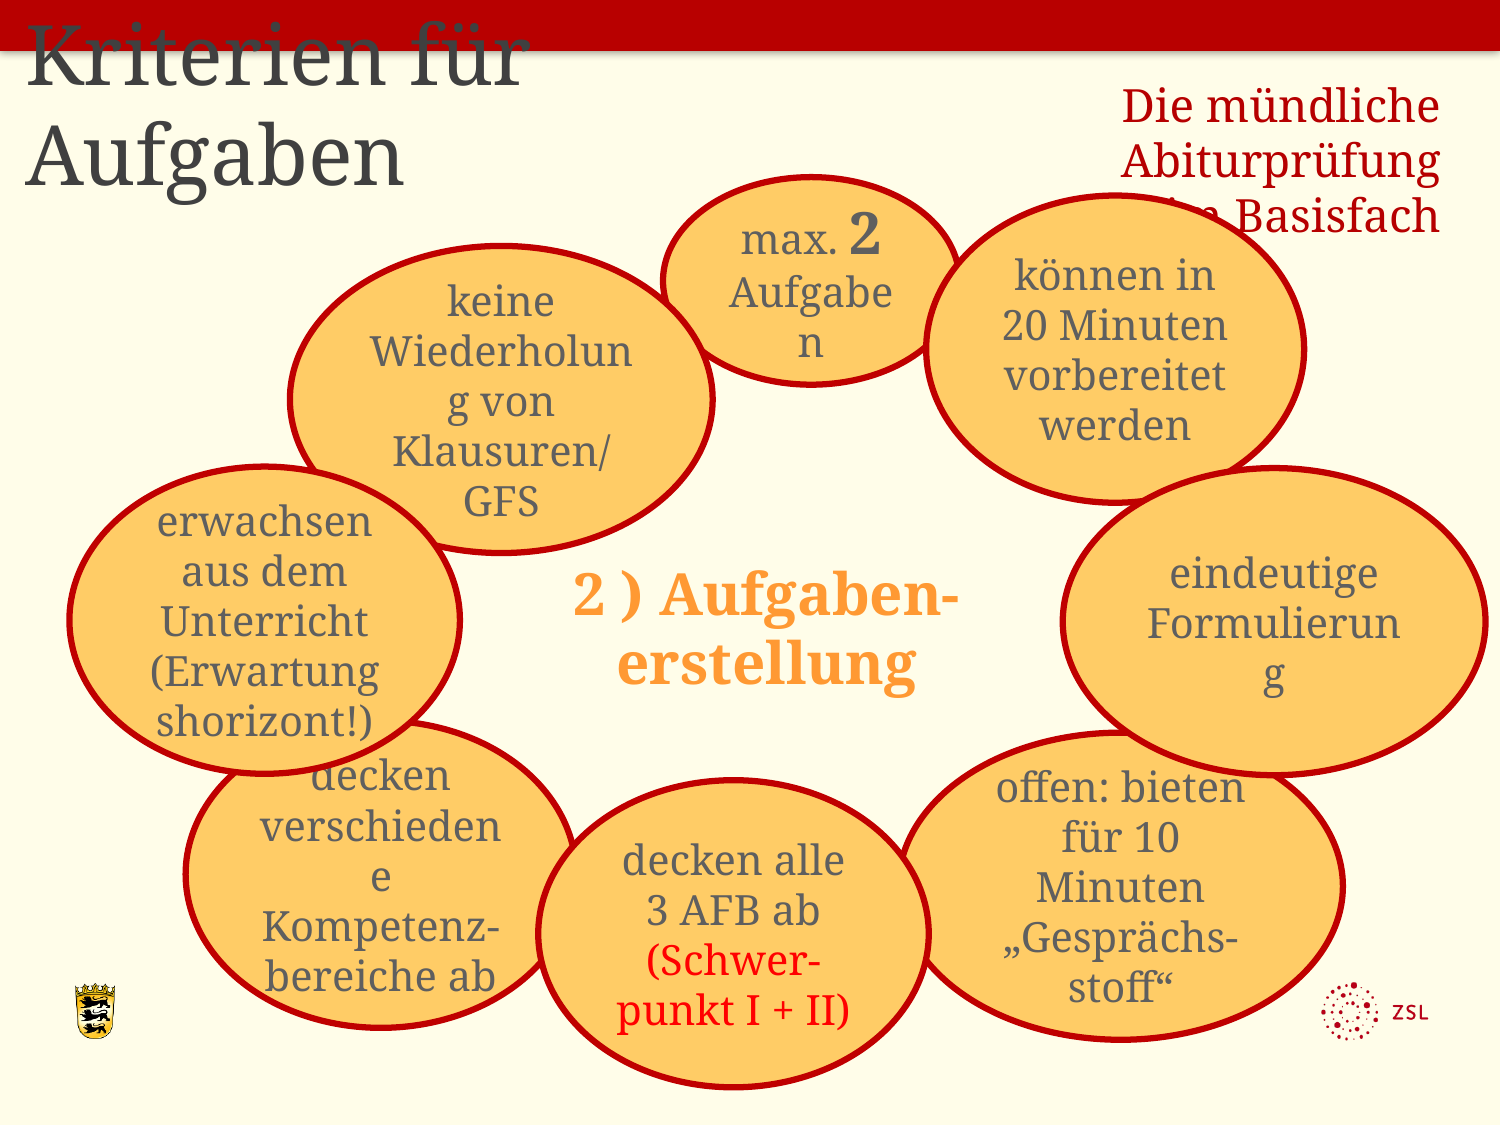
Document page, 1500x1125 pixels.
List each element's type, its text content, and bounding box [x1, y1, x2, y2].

text_box 2 ) Aufgaben-erstellung [451, 523, 1077, 776]
text_box eindeutige Formulierung [1061, 466, 1488, 777]
text_box keine Wiederholung von Klausuren/ GFS [288, 244, 715, 555]
picture [1320, 981, 1429, 1041]
text_box max. 2 Aufgaben [661, 175, 959, 387]
text_box decken verschiedene Kompetenz-bereiche ab [184, 721, 574, 1030]
text_box offen: bieten für 10 Minuten „Gesprächs-stoff“ [902, 731, 1345, 1042]
text_box erwachsen aus dem Unterricht (Erwartungshorizont!) [67, 465, 462, 776]
picture [73, 981, 117, 1041]
text_box Die mündliche Abiturprüfung im Basisfach [1051, 69, 1456, 249]
text_box können in 20 Minuten vorbereitet werden [924, 193, 1306, 505]
text_box decken alle 3 AFB ab (Schwer-punkt I + II) [536, 778, 931, 1089]
title Kriterien für Aufgaben [10, 60, 899, 144]
